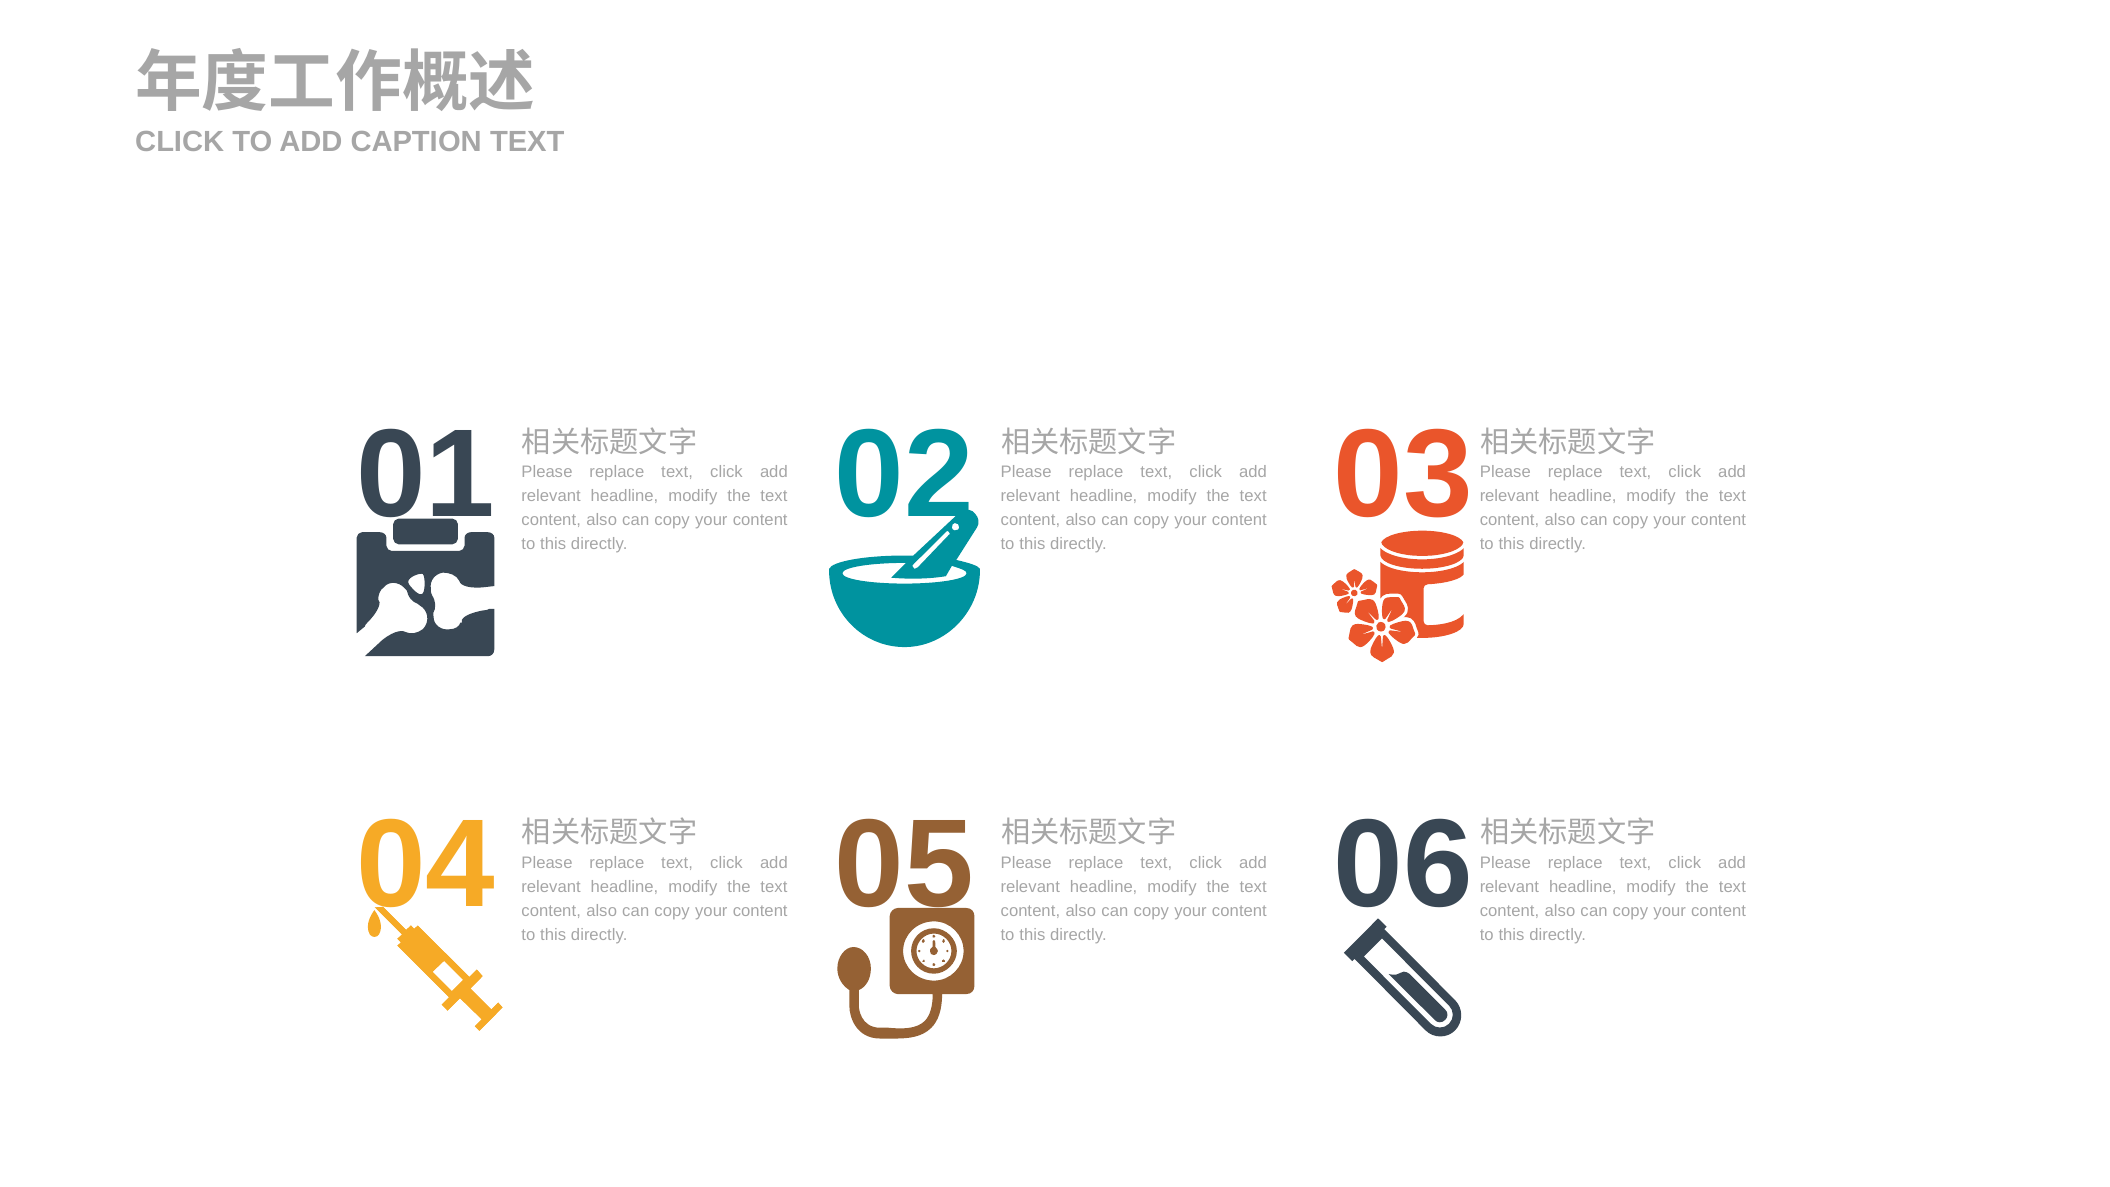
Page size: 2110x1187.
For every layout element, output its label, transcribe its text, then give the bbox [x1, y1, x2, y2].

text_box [367, 906, 503, 1031]
text_box 05 [834, 751, 975, 932]
text_box 年度工作概述 [135, 38, 596, 119]
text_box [521, 416, 789, 555]
text_box 03 [1333, 361, 1474, 542]
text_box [1479, 806, 1747, 945]
text_box 04 [355, 751, 496, 932]
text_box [1479, 416, 1747, 555]
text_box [1343, 918, 1464, 1039]
text_box [829, 509, 980, 648]
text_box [356, 518, 495, 657]
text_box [1331, 530, 1464, 663]
text_box CLICK TO ADD CAPTION TEXT [135, 122, 596, 158]
text_box 06 [1333, 751, 1474, 932]
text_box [1000, 806, 1268, 945]
text_box 01 [355, 361, 496, 542]
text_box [837, 907, 975, 1039]
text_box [1000, 416, 1268, 555]
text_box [521, 806, 789, 945]
text_box 02 [834, 361, 975, 542]
